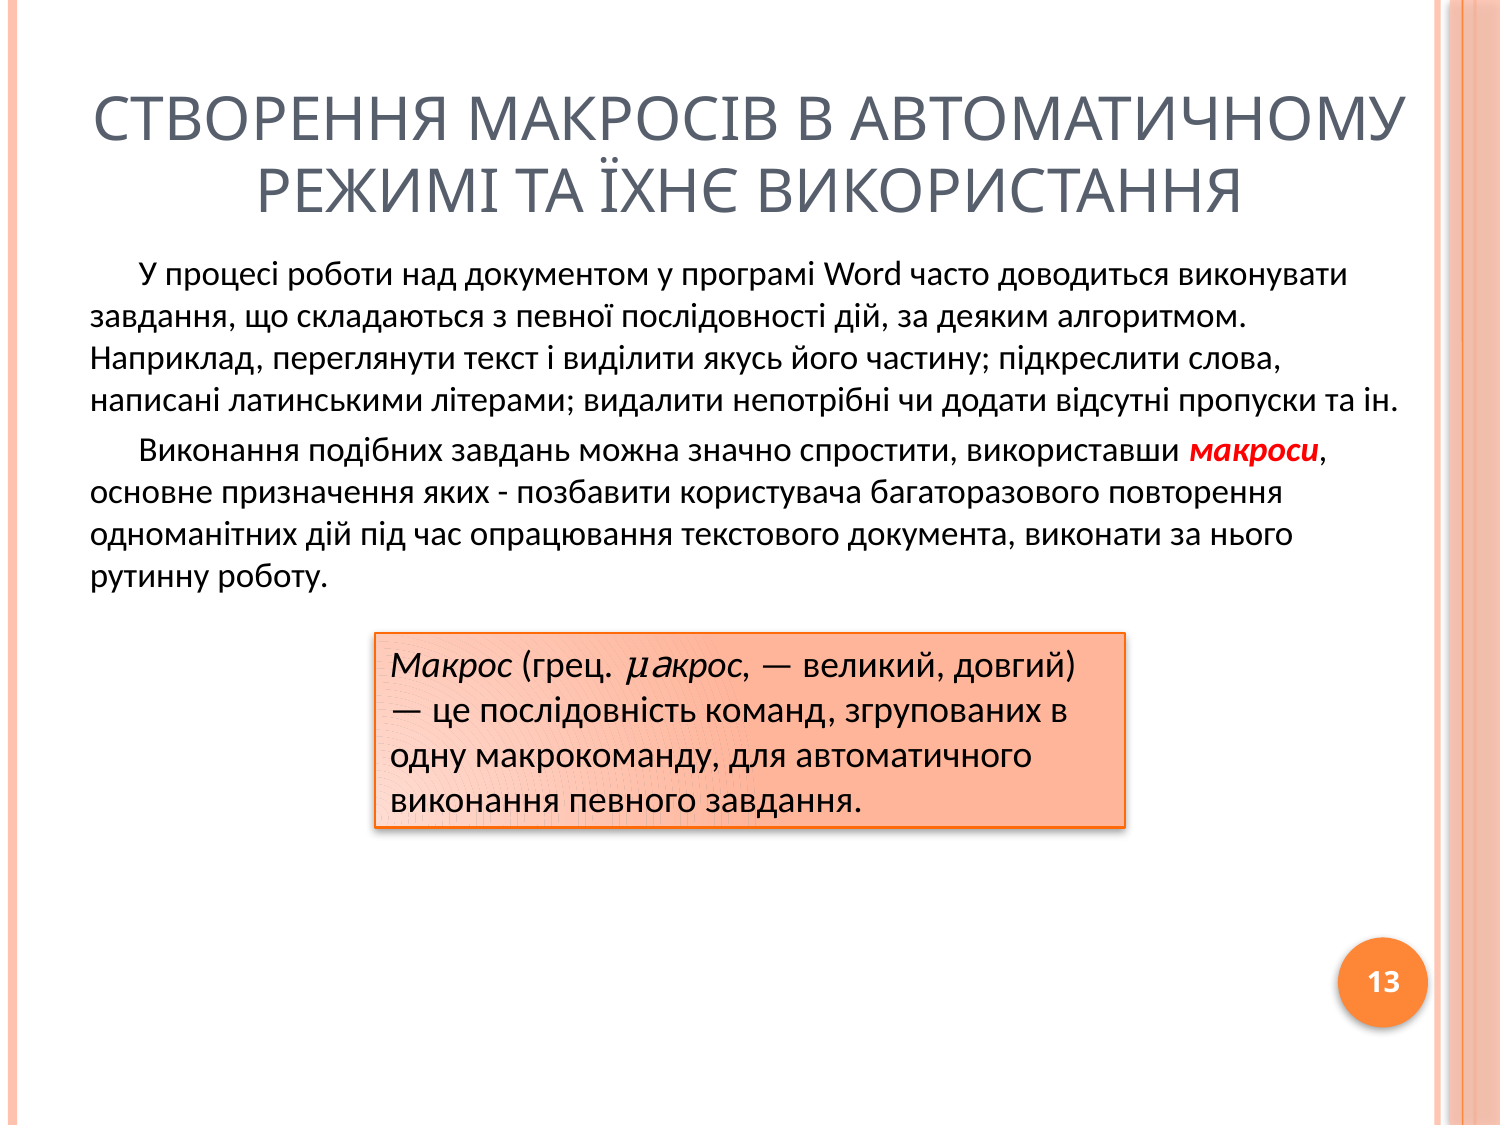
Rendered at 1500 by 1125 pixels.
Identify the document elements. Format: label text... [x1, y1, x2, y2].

list У процесі роботи над документом у програмі Word часто доводиться виконувати завдання, що складаються з певної послідовності дій, за деяким алгоритмом. Наприклад, переглянути текст і виділити якусь його частину; підкреслити слова, написані латинськими літерами; видалити непотрібні чи додати відсутні пропуски та ін. Виконання подібних завдань можна значно спростити, використавши макроси, основне призначення яких - позбавити користувача багаторазового повторення одноманітних дій під час опрацювання текстового документа, виконати за нього рутинну роботу. [75, 243, 1425, 692]
slide_number 13 [1333, 940, 1434, 1027]
title Створення макросів в автоматичному режимі та їхнє використання [75, 0, 1425, 233]
text_box Макрос (грец. μакрос, — великий, довгий) — це послідовність команд, згрупованих в одну макрокоманду, для автоматичного виконання певного завдання. [374, 632, 1126, 829]
